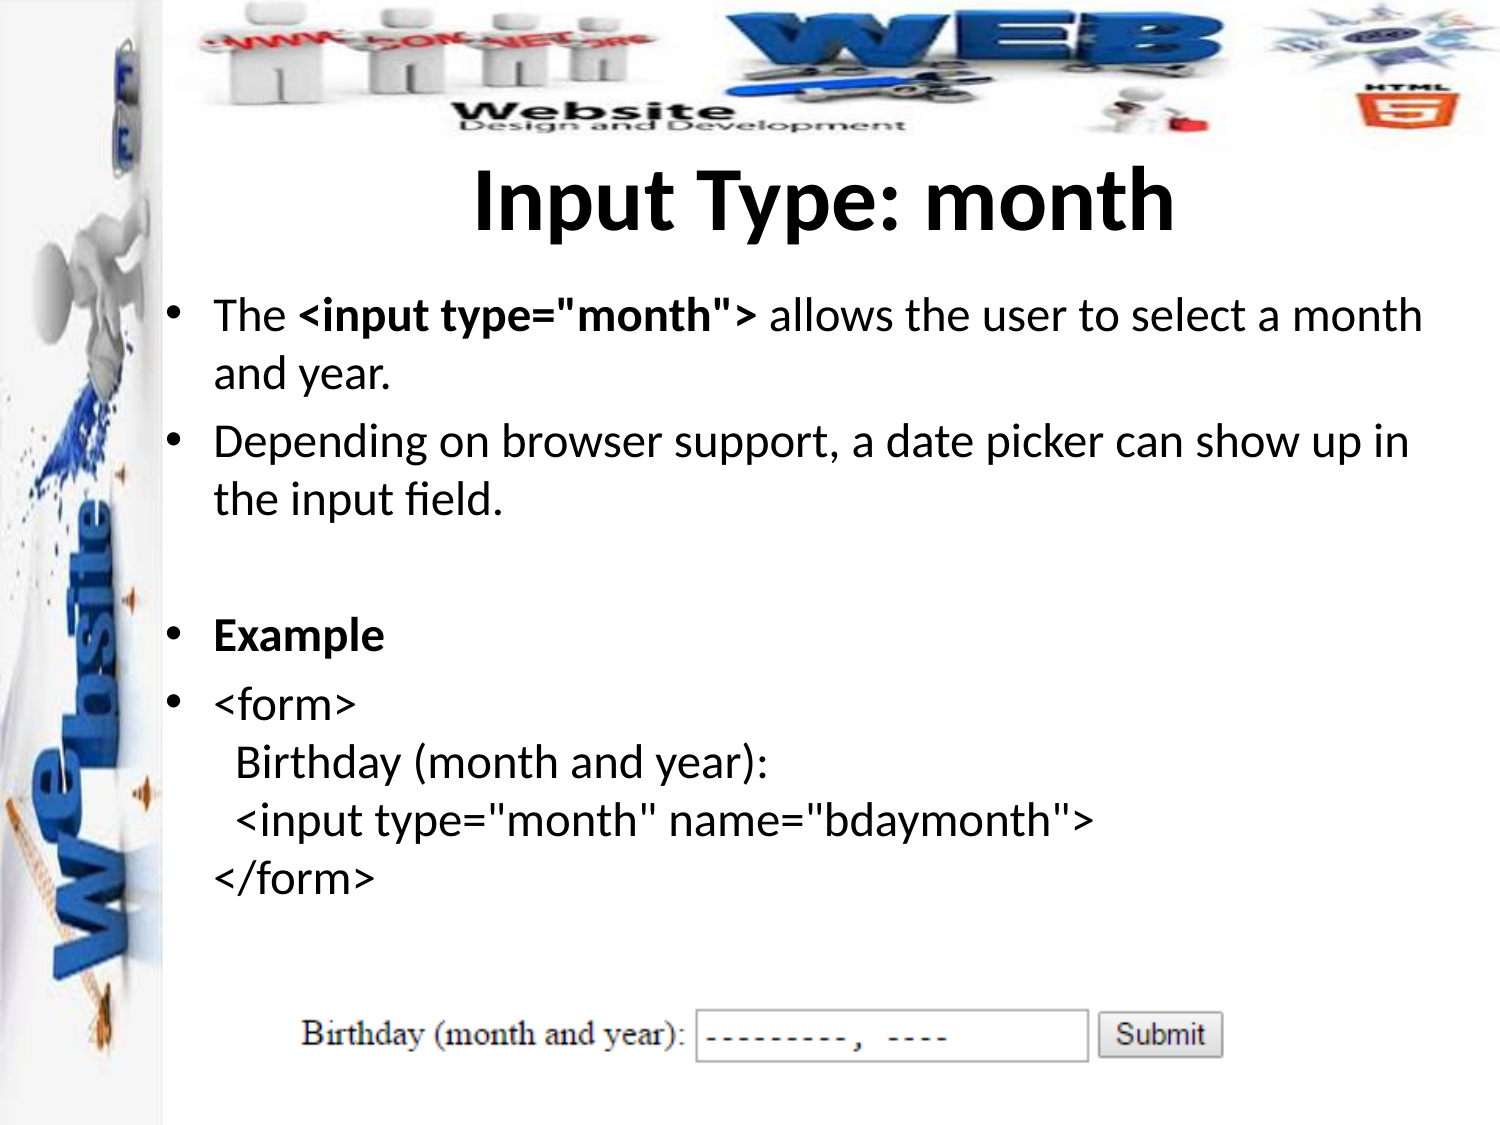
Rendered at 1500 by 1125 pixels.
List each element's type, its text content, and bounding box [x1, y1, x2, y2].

picture [287, 974, 1257, 1101]
title Input Type: month [150, 99, 1500, 275]
list The <input type="month"> allows the user to select a month and year. Depending on browser support, a date picker can show up in the input field. Example <form> Birthday (month and year): <input type="month" name="bdaymonth"> </form> [150, 275, 1500, 1125]
picture [0, 0, 1500, 1125]
